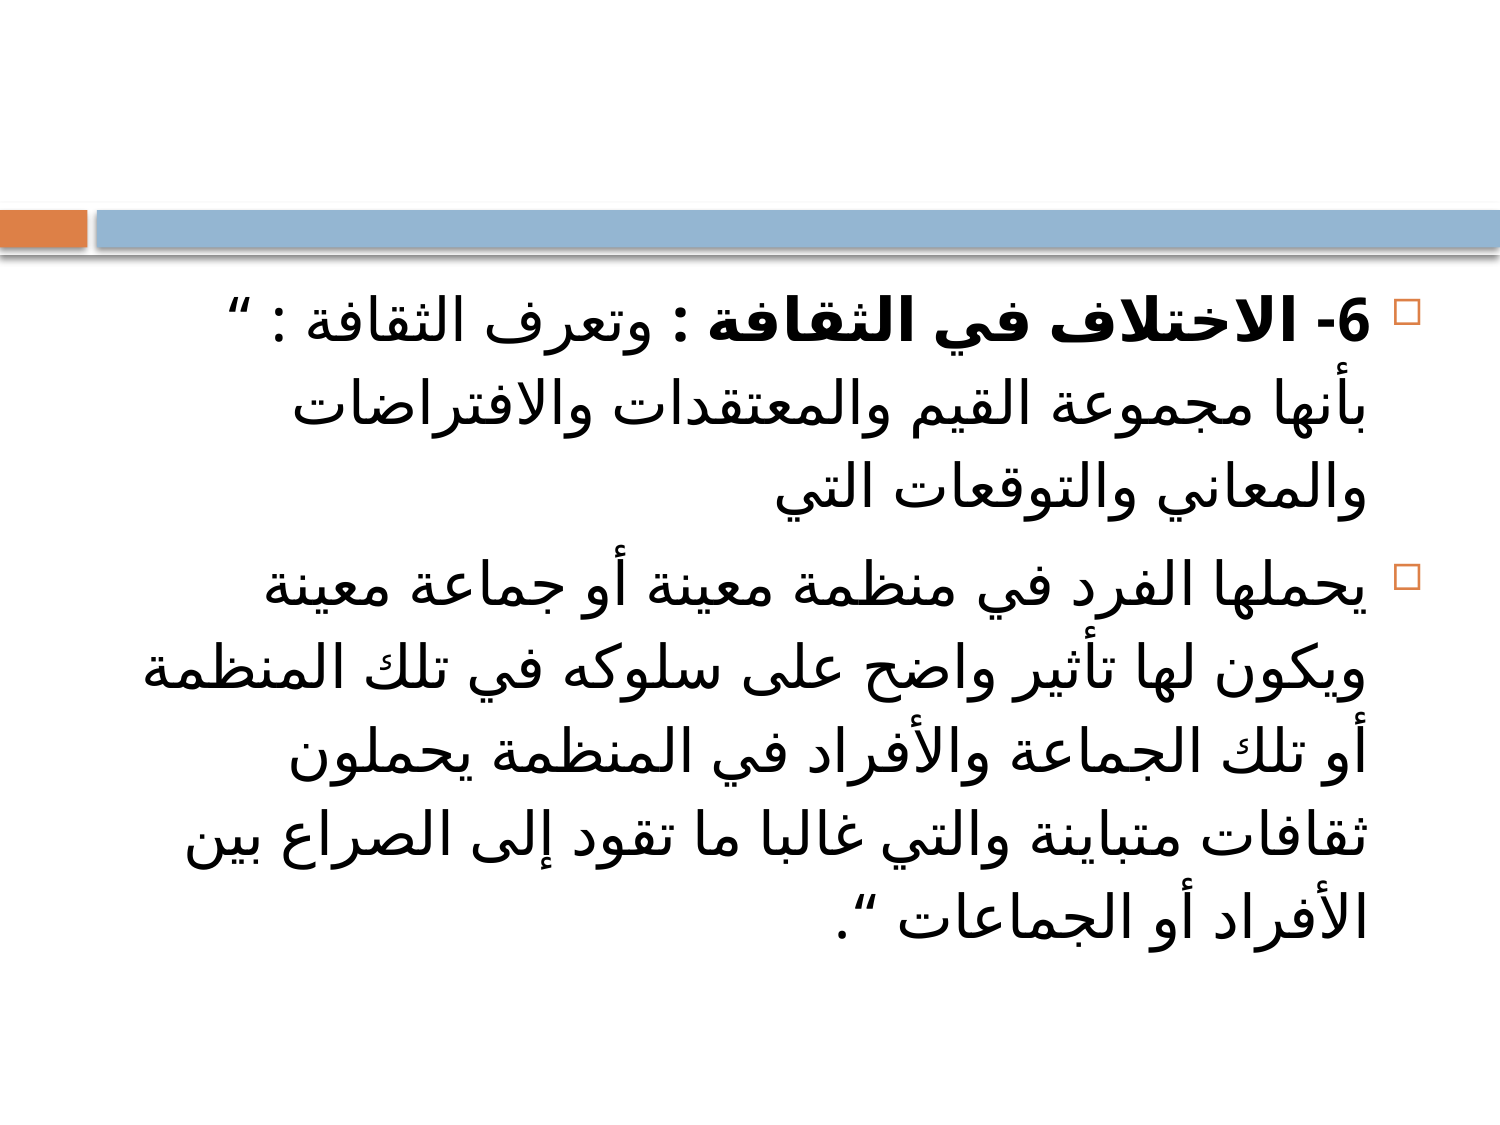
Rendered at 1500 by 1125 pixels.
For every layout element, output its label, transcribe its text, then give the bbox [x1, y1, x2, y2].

list 6- الاختلاف في الثقافة : وتعرف الثقافة : “ بأنها مجموعة القيم والمعتقدات والافتراضات والمعاني والتوقعات التي يحملها الفرد في منظمة معينة أو جماعة معينة ويكون لها تأثير واضح على سلوكه في تلك المنظمة أو تلك الجماعة والأفراد في المنظمة يحملون ثقافات متباينة والتي غالبا ما تقود إلى الصراع بين الأفراد أو الجماعات “. [100, 262, 1438, 1000]
